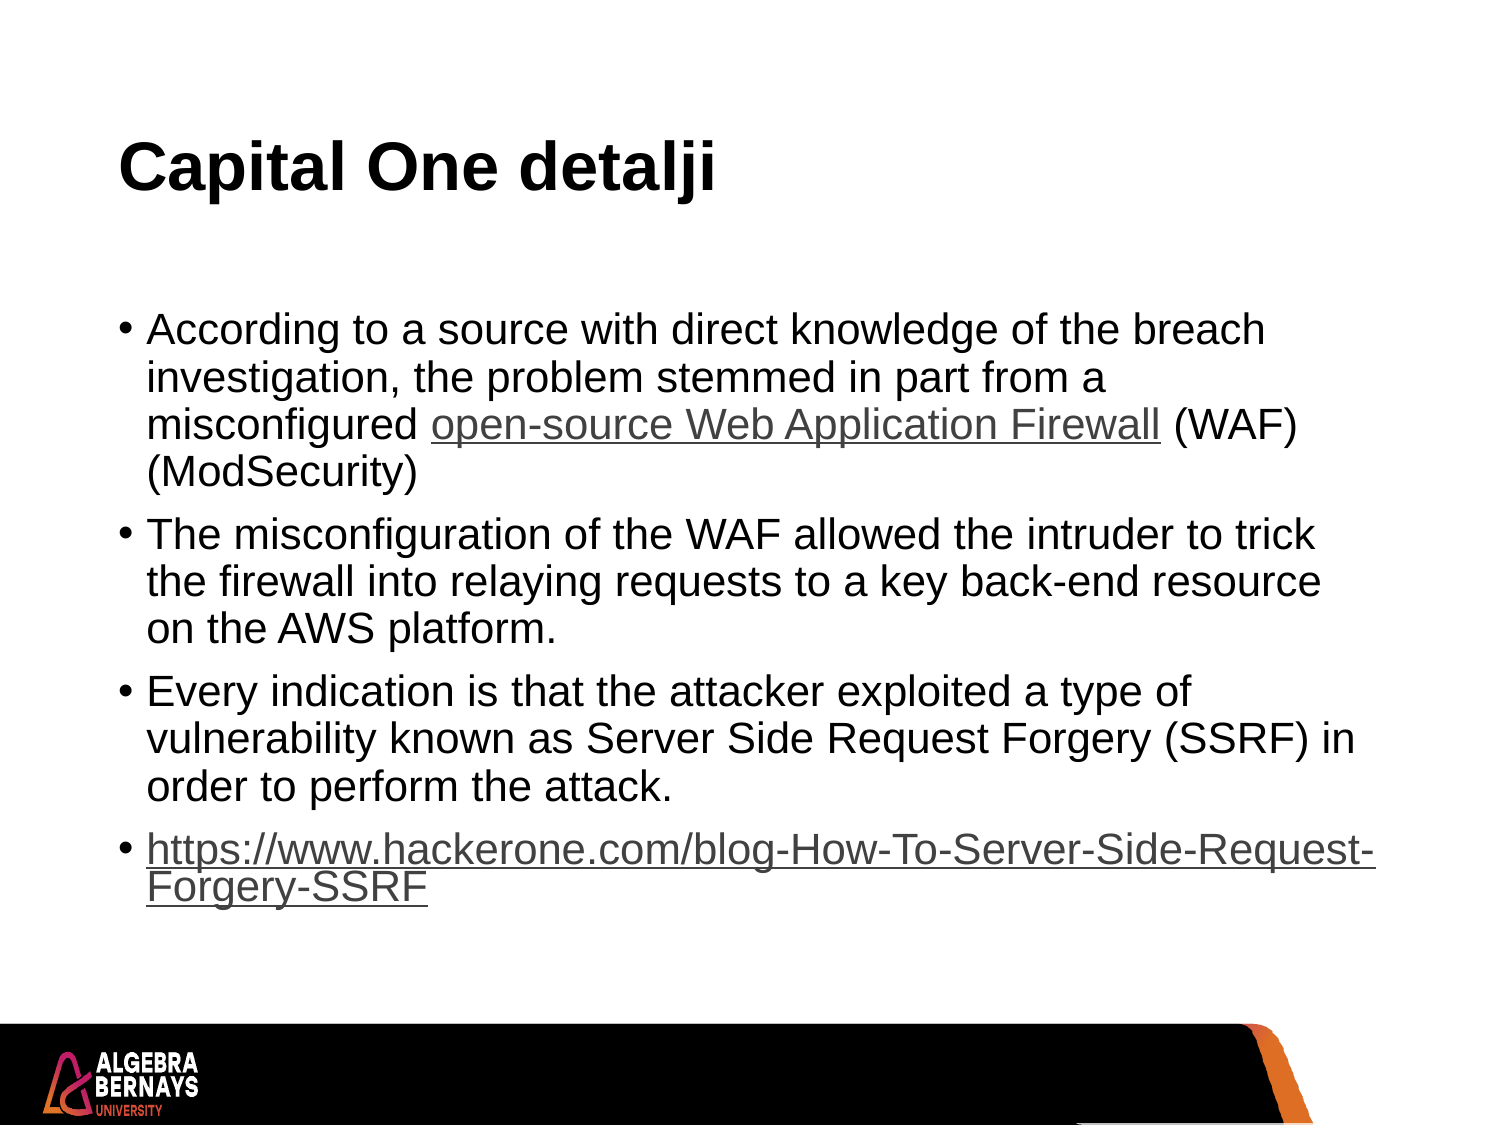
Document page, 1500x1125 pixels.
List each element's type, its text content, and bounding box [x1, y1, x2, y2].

picture [0, 1023, 1468, 1125]
list According to a source with direct knowledge of the breach investigation, the problem stemmed in part from a misconfigured open-source Web Application Firewall (WAF) (ModSecurity) The misconfiguration of the WAF allowed the intruder to trick the firewall into relaying requests to a key back-end resource on the AWS platform. Every indication is that the attacker exploited a type of vulnerability known as Server Side Request Forgery (SSRF) in order to perform the attack. https://www.hackerone.com/blog-How-To-Server-Side-Request-Forgery-SSRF [103, 299, 1397, 1014]
title Capital One detalji [103, 59, 1397, 278]
